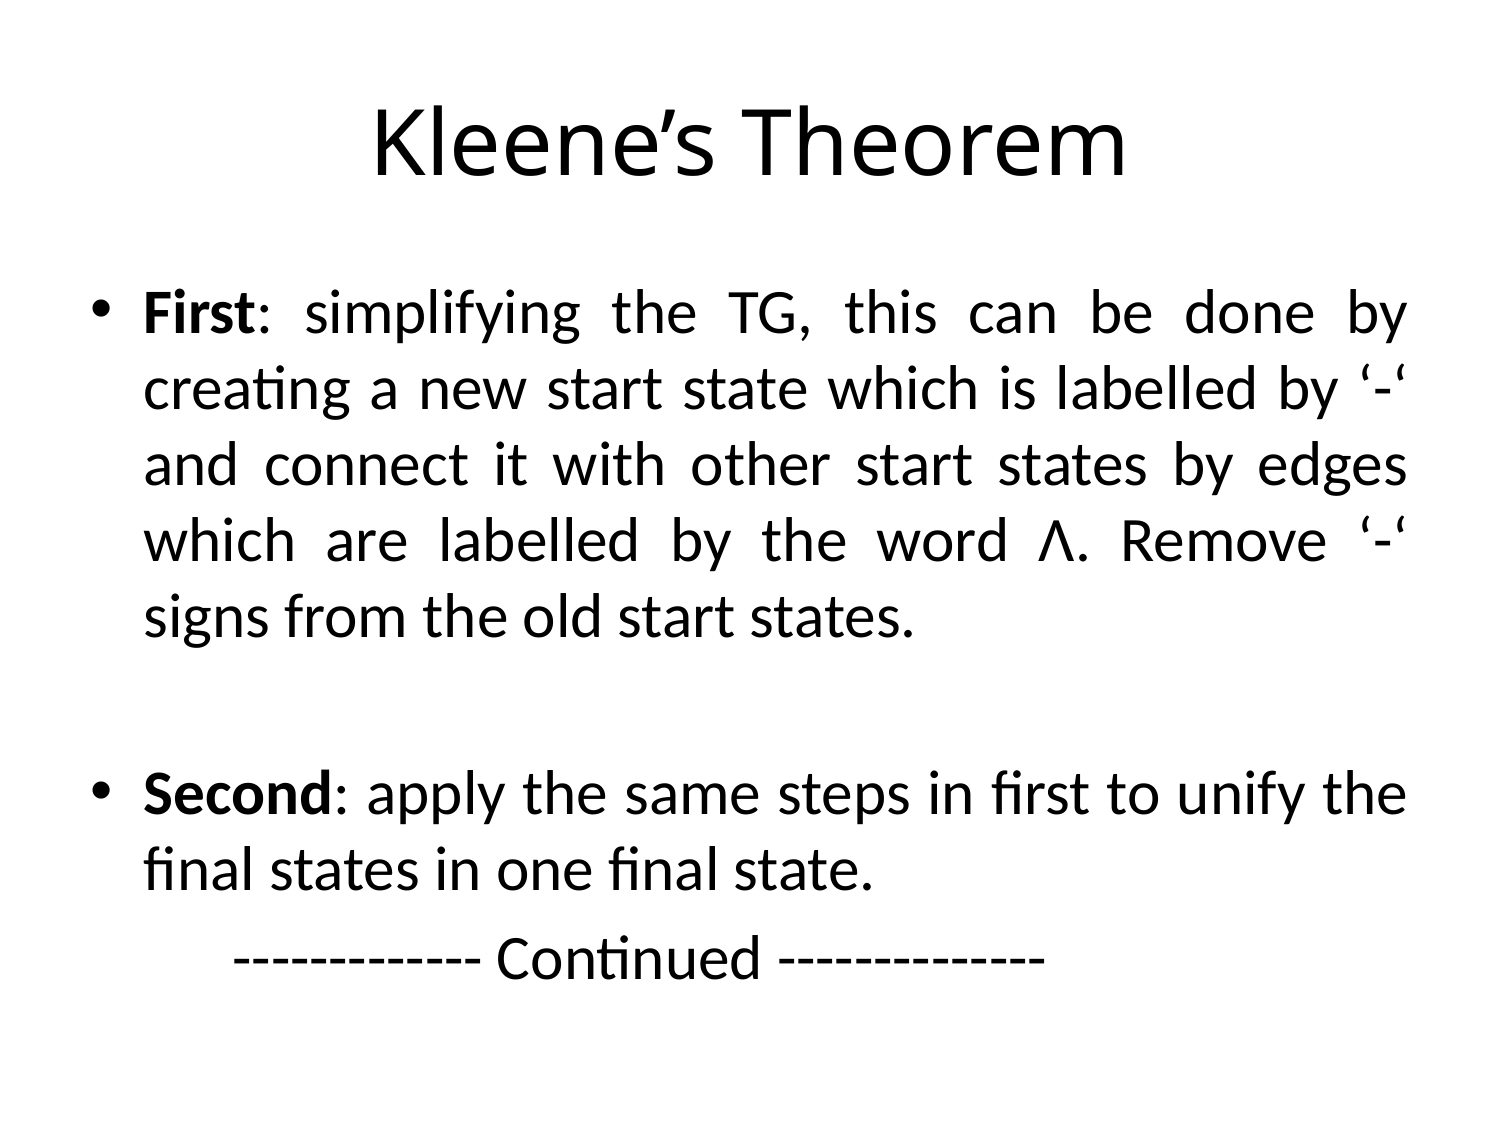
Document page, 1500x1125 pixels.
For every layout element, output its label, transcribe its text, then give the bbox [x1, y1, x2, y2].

list First: simplifying the TG, this can be done by creating a new start state which is labelled by ‘-‘ and connect it with other start states by edges which are labelled by the word Λ. Remove ‘-‘ signs from the old start states. Second: apply the same steps in first to unify the final states in one final state. ------------- Continued -------------- [75, 262, 1425, 1005]
title Kleene’s Theorem [75, 45, 1425, 233]
